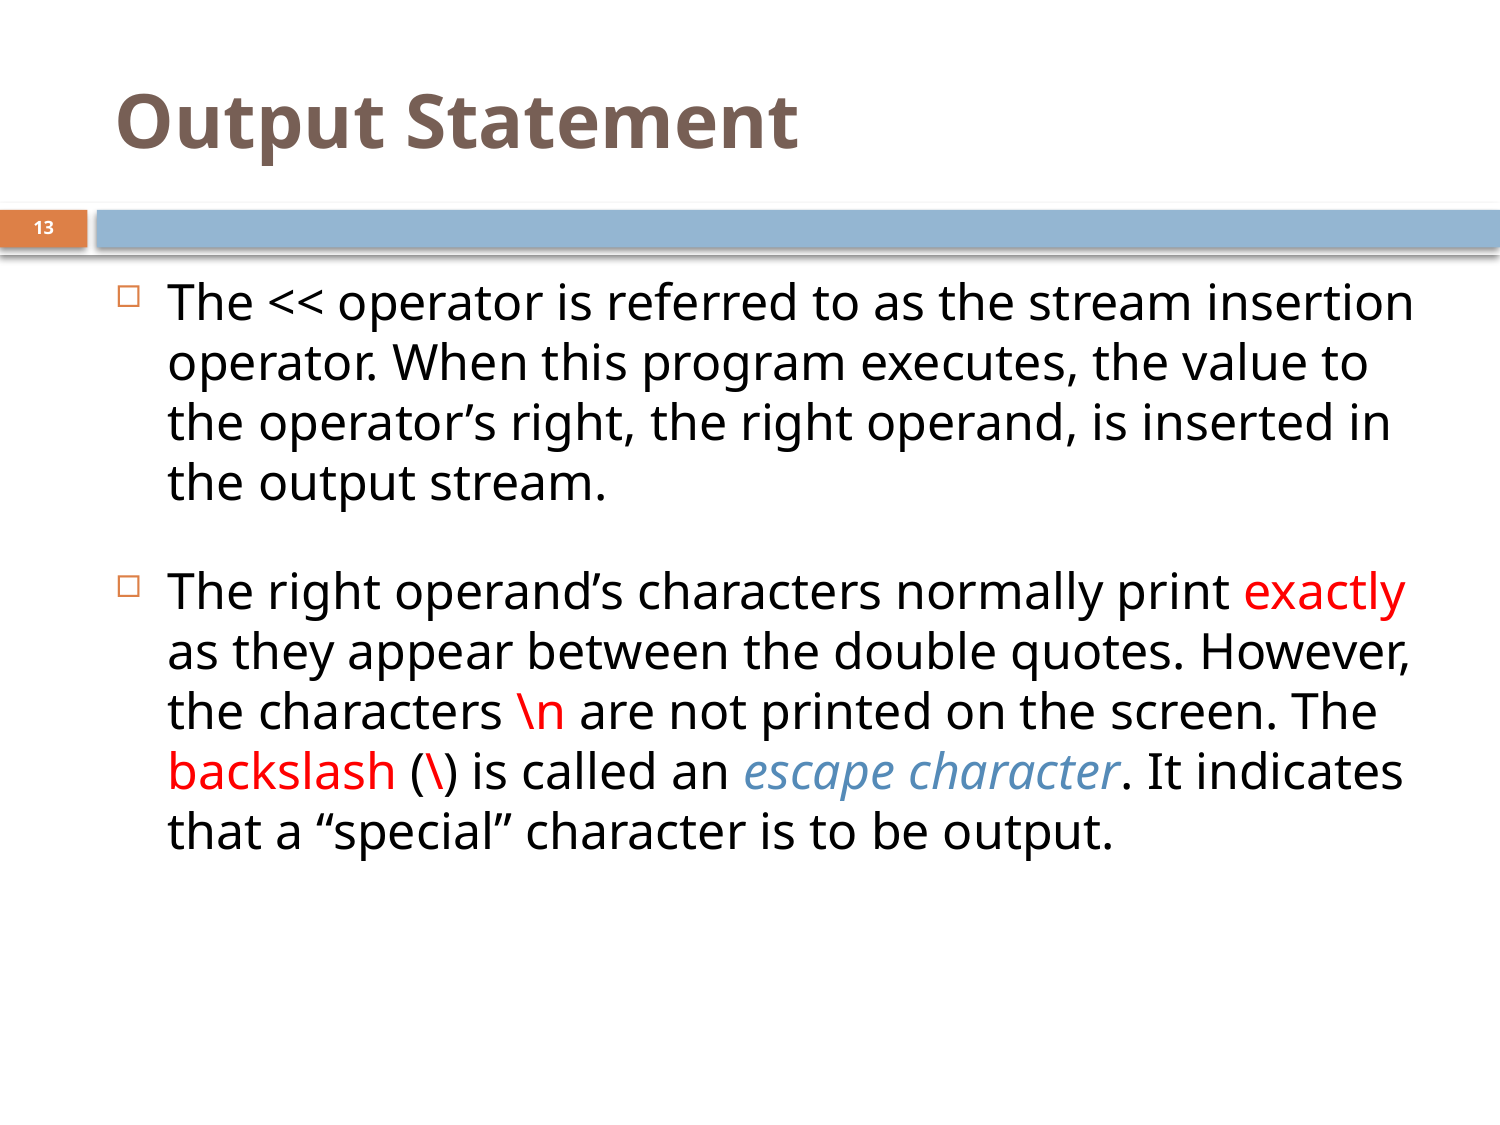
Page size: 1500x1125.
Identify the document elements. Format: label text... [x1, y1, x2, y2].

slide_number 13 [0, 208, 88, 249]
title Output Statement [99, 37, 1438, 201]
list The << operator is referred to as the stream insertion operator. When this program executes, the value to the operator’s right, the right operand, is inserted in the output stream. The right operand’s characters normally print exactly as they appear between the double quotes. However, the characters \n are not printed on the screen. The backslash (\) is called an escape character. It indicates that a “special” character is to be output. [100, 262, 1439, 1006]
